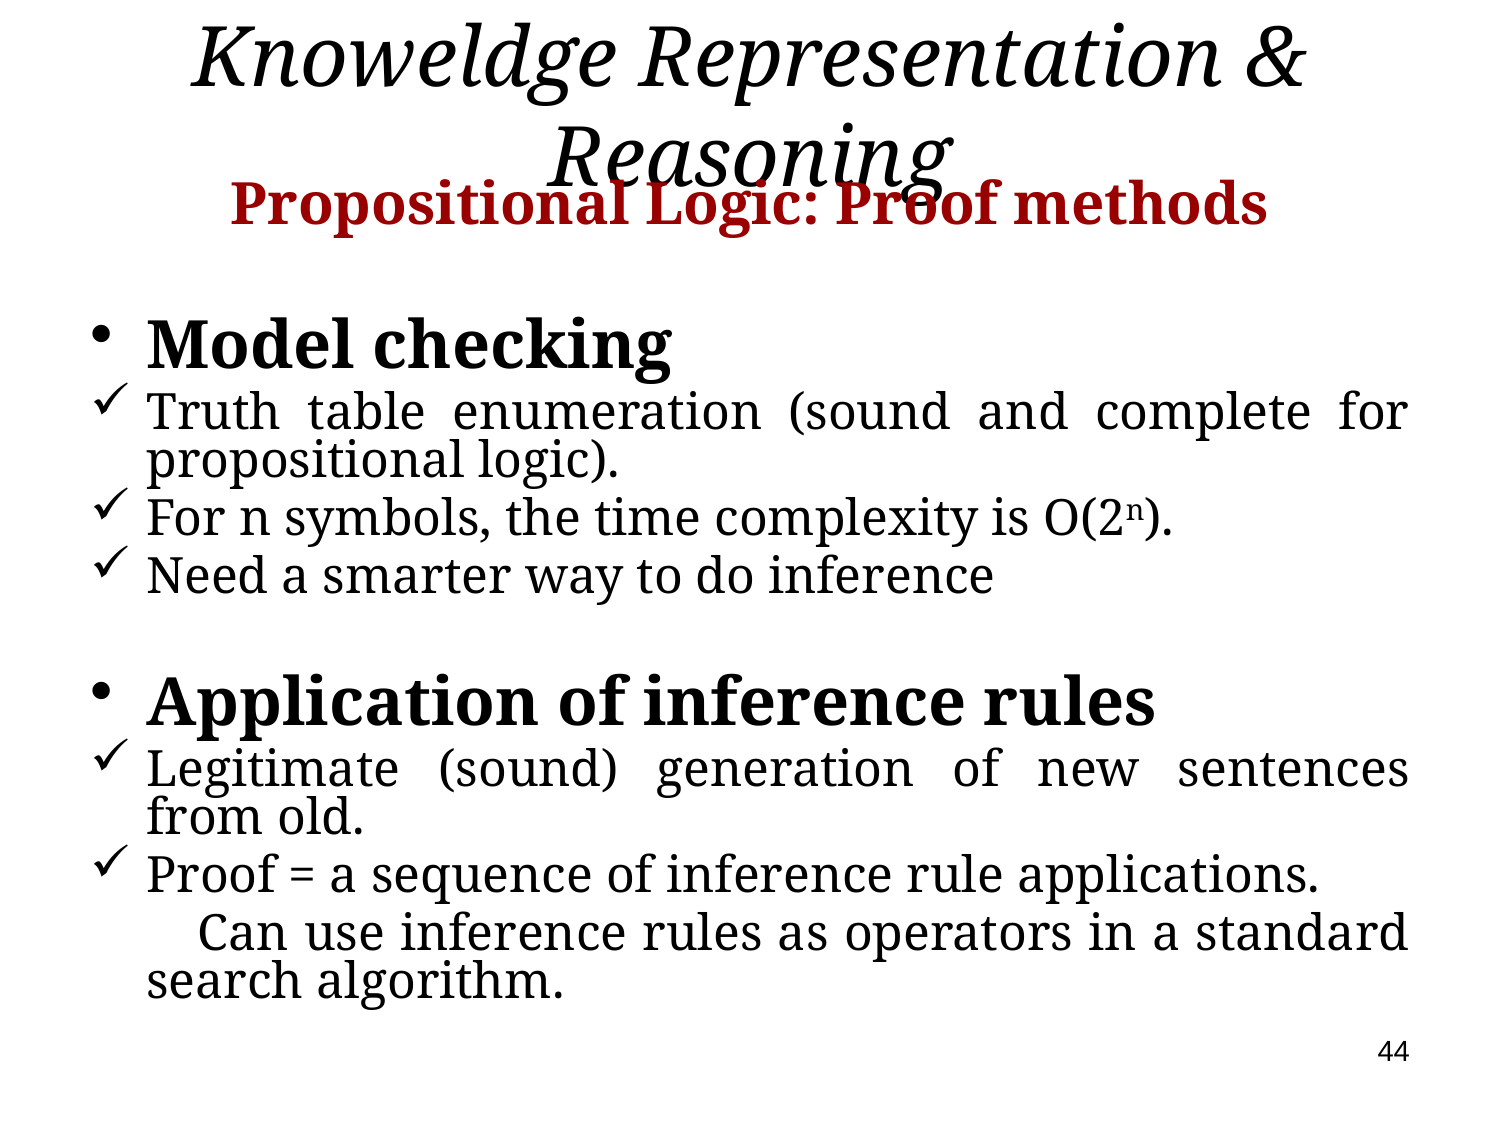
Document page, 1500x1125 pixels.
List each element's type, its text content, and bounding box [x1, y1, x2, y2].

list Propositional Logic: Proof methods Model checking Truth table enumeration (sound and complete for propositional logic). For n symbols, the time complexity is O(2n). Need a smarter way to do inference Application of inference rules Legitimate (sound) generation of new sentences from old. Proof = a sequence of inference rule applications. Can use inference rules as operators in a standard search algorithm. [74, 172, 1426, 1006]
title Knoweldge Representation & Reasoning [74, 44, 1426, 162]
slide_number 44 [1074, 1024, 1426, 1103]
